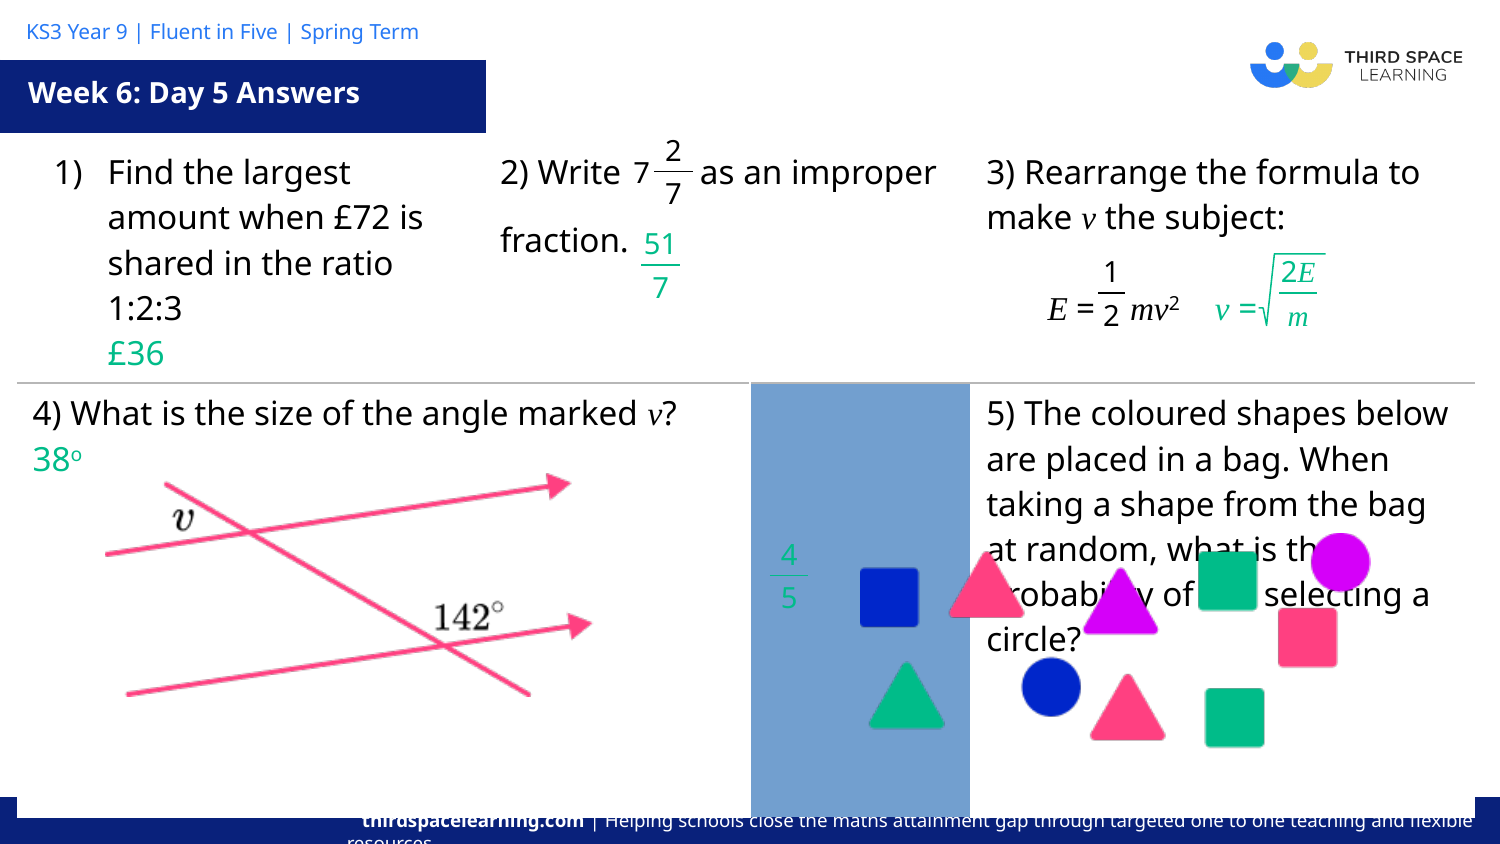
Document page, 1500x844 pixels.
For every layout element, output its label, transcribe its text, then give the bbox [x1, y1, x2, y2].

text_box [622, 132, 694, 212]
text_box [1258, 266, 1273, 326]
picture [1250, 33, 1465, 99]
table_header 3) Rearrange the formula to make v the subject: E = mv2 v = [972, 142, 1474, 382]
picture [860, 533, 1371, 764]
table_header 2) Write as an improper fraction. [486, 142, 970, 382]
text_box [1098, 253, 1125, 333]
table_cell 4) What is the size of the angle marked v? 38o [19, 384, 749, 816]
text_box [1278, 253, 1318, 333]
table_cell 5) The coloured shapes below are placed in a bag. When taking a shape from the bag at random, what is the probability of not selecting a circle? [972, 384, 1474, 816]
text_box Week 6: Day 5 Answers [13, 59, 383, 125]
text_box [769, 536, 809, 616]
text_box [641, 225, 681, 305]
picture [105, 472, 595, 697]
table_header Find the largest amount when £72 is shared in the ratio 1:2:3 £36 [19, 142, 484, 382]
